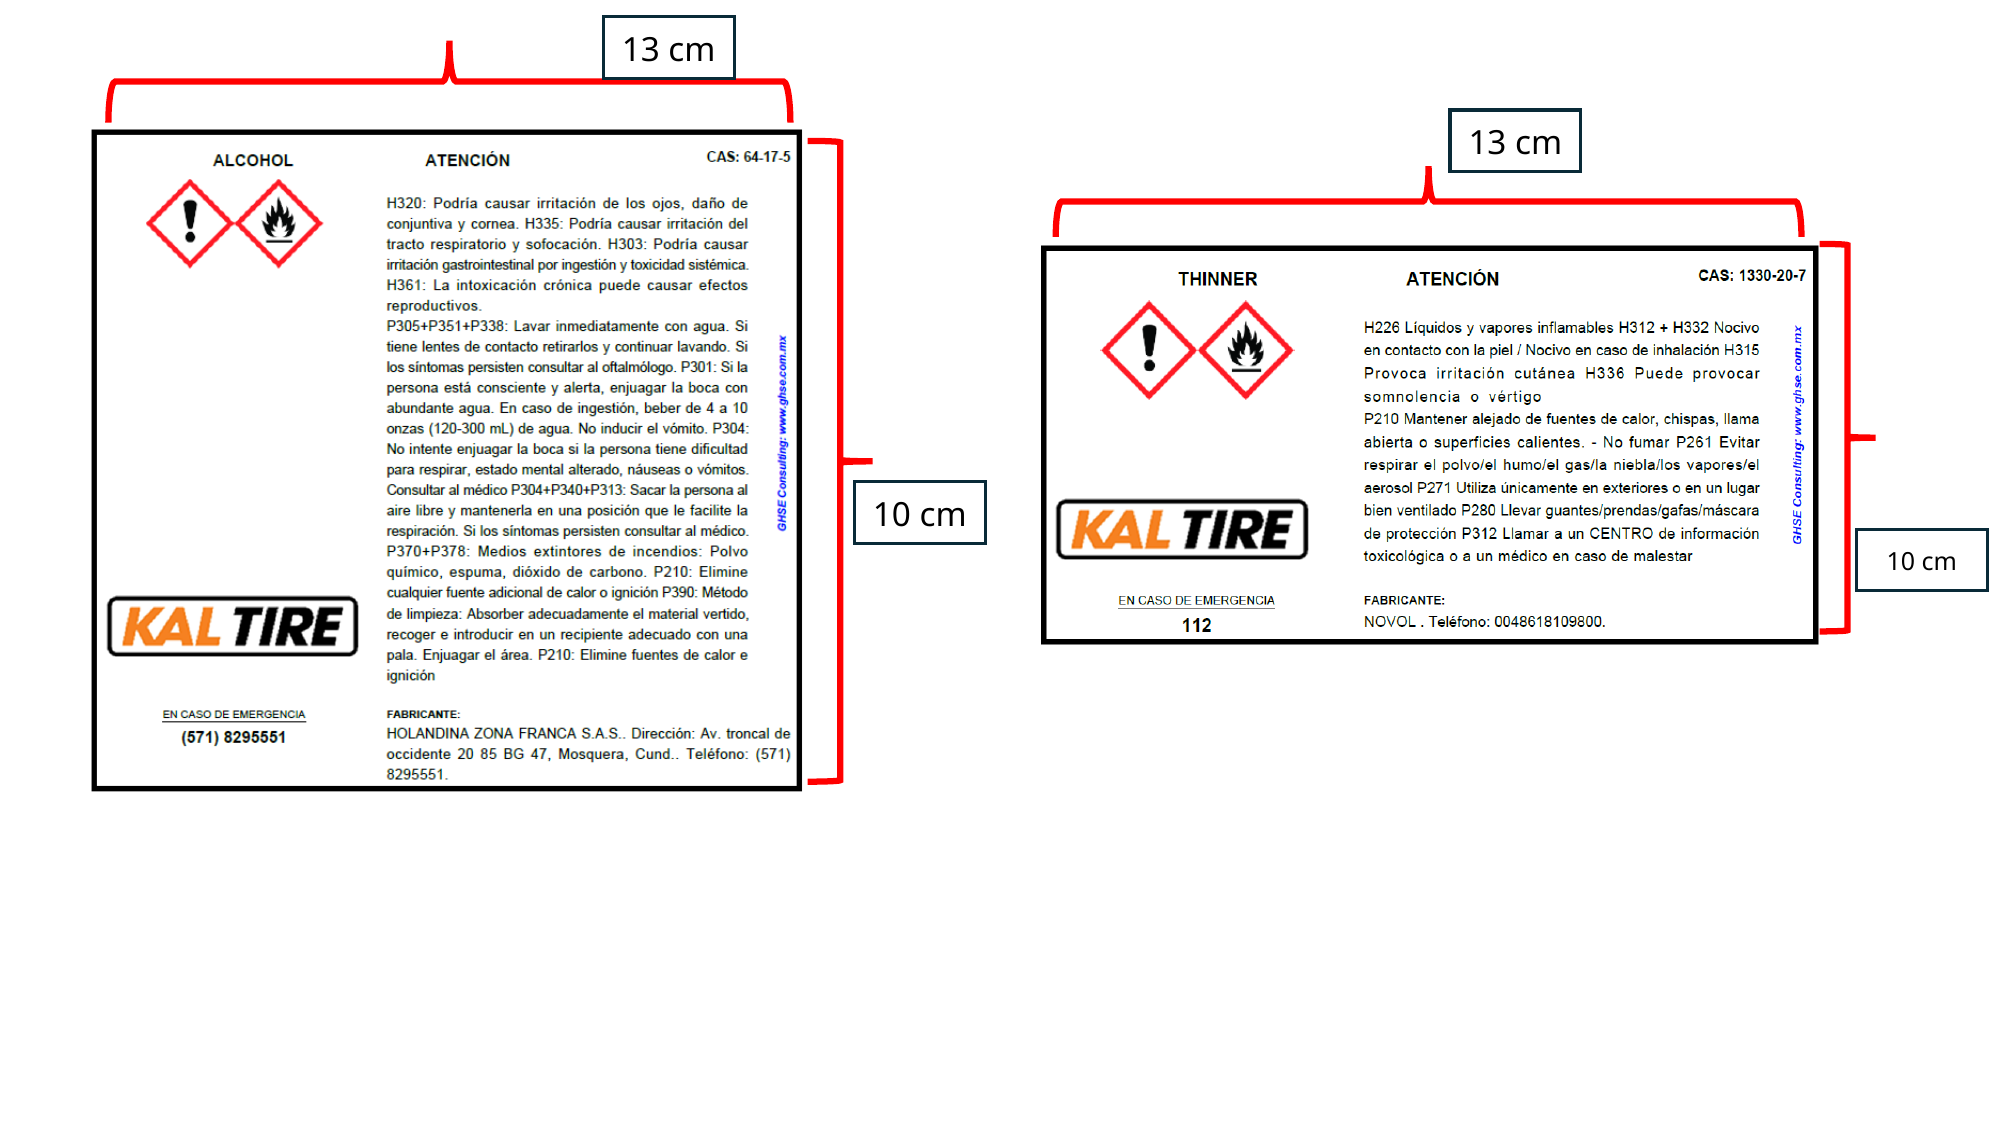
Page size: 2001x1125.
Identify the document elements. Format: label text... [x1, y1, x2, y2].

text_box 13 cm [602, 15, 736, 80]
text_box [1054, 166, 1803, 229]
text_box [1829, 242, 1876, 633]
picture [1031, 229, 1829, 657]
picture [81, 122, 817, 801]
text_box [106, 40, 792, 122]
text_box [817, 139, 873, 784]
text_box 10 cm [1855, 528, 1989, 592]
text_box 10 cm [853, 480, 987, 545]
text_box 13 cm [1448, 108, 1582, 173]
